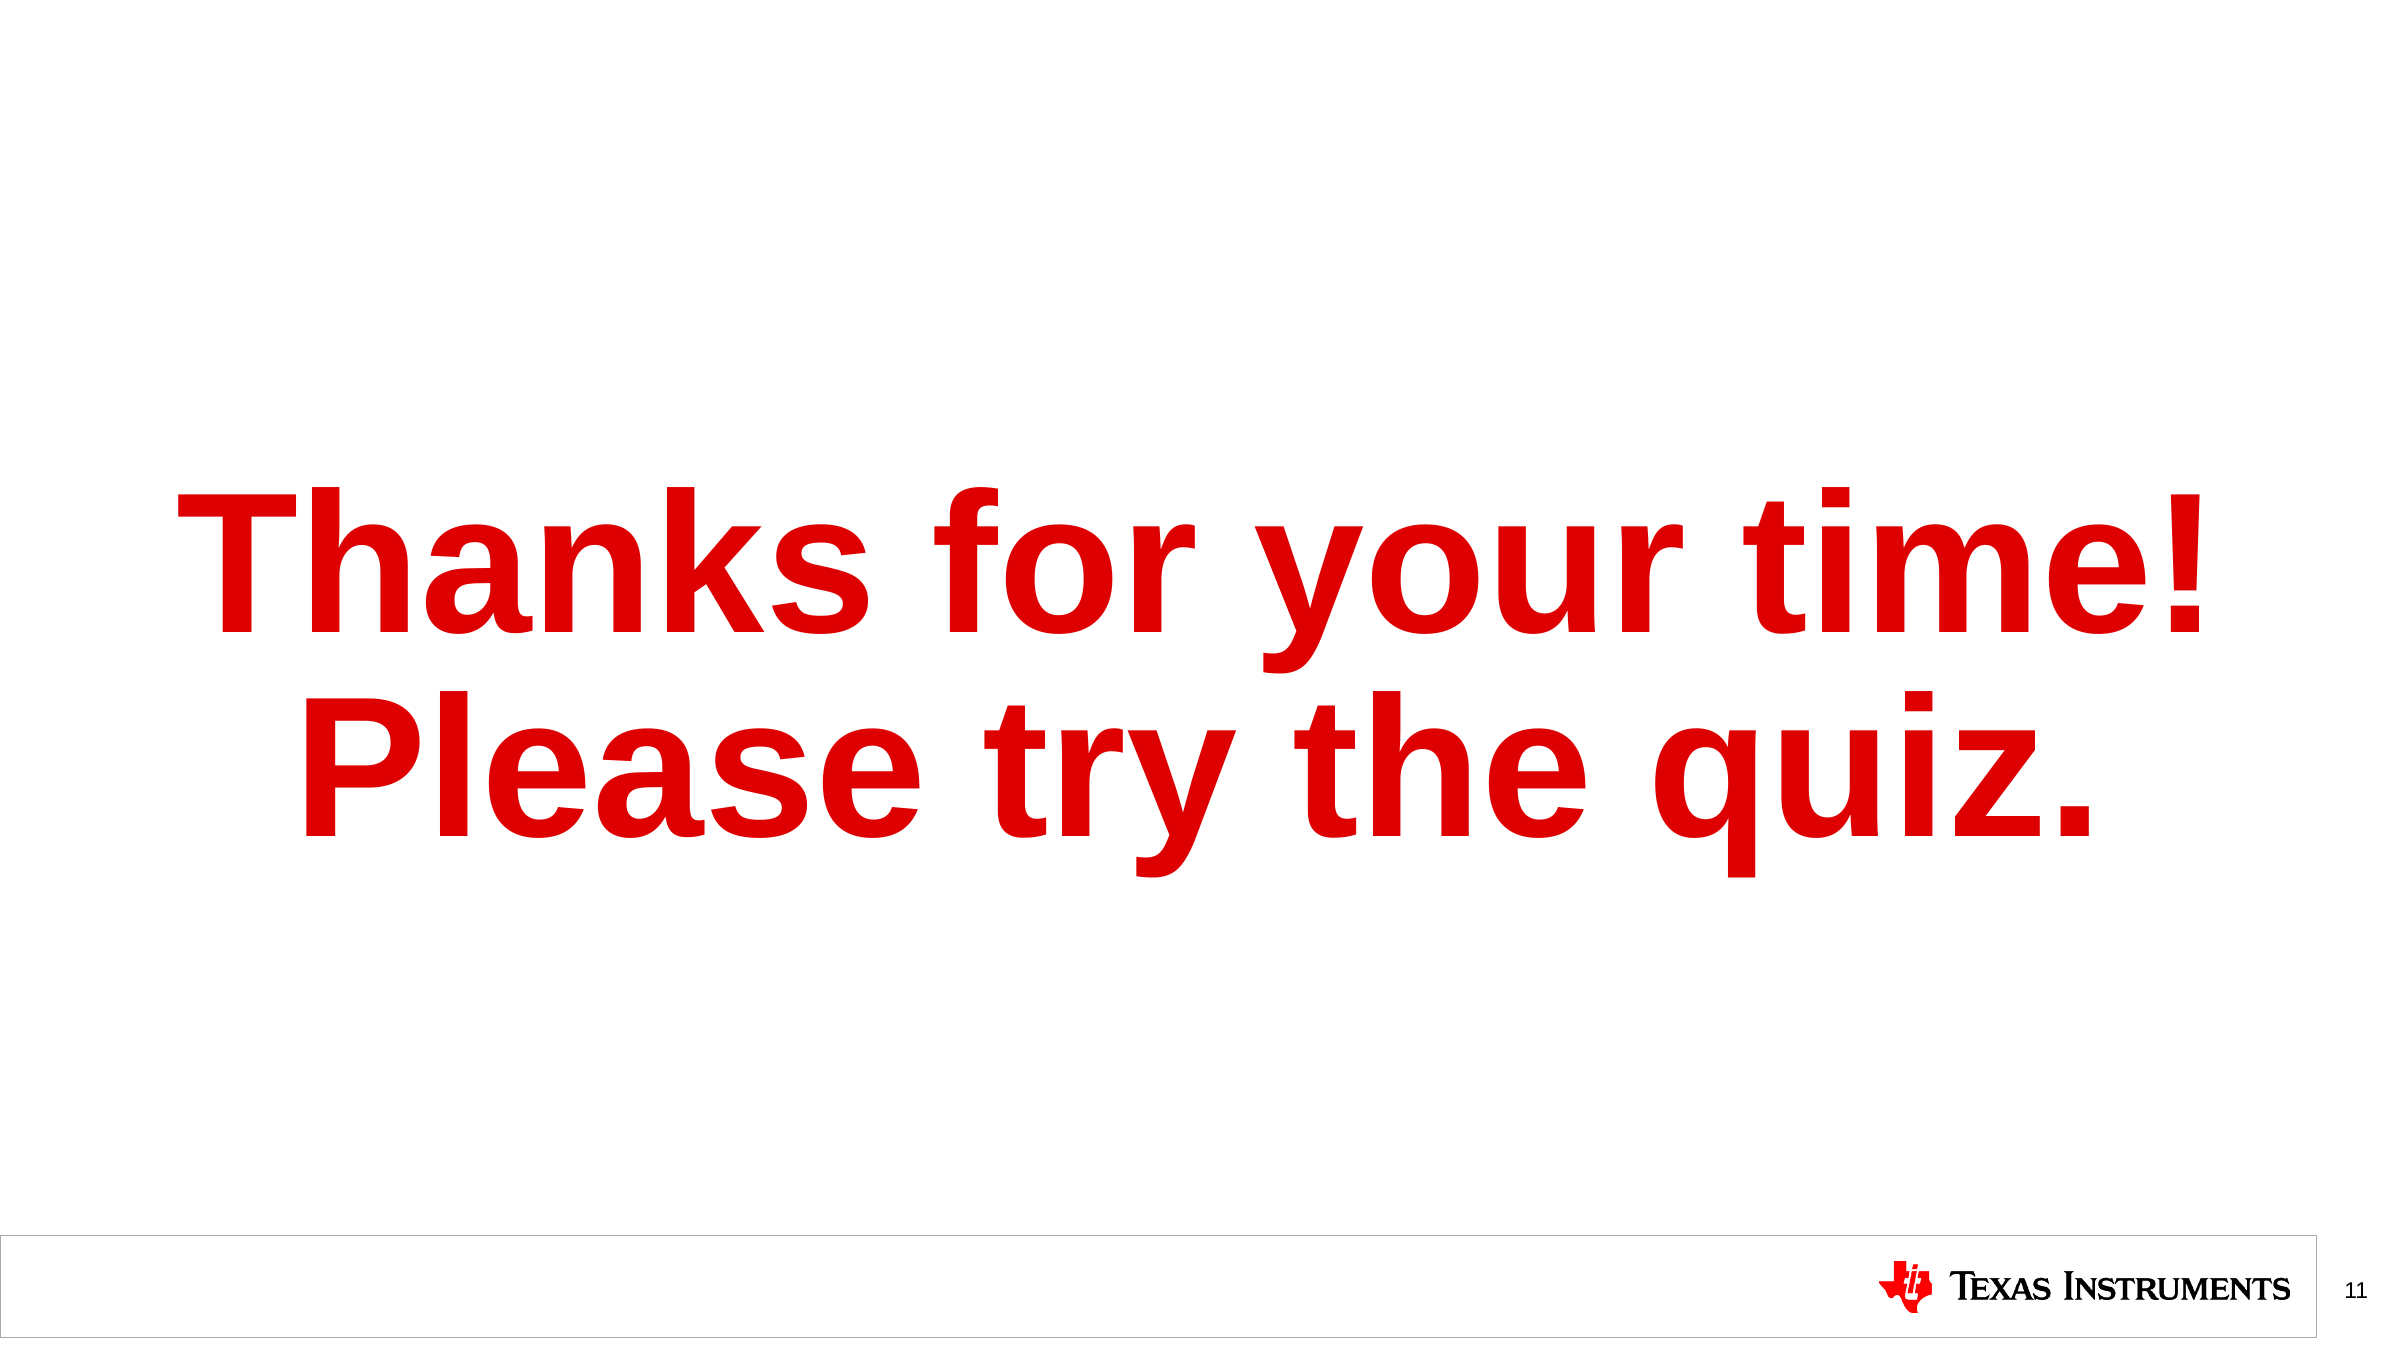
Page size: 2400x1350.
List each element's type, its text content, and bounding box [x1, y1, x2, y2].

title Thanks for your time! Please try the quiz. [88, 492, 2310, 854]
picture [1879, 1307, 2290, 1313]
slide_number 11 [1828, 1265, 2389, 1307]
picture [1879, 1261, 2290, 1265]
